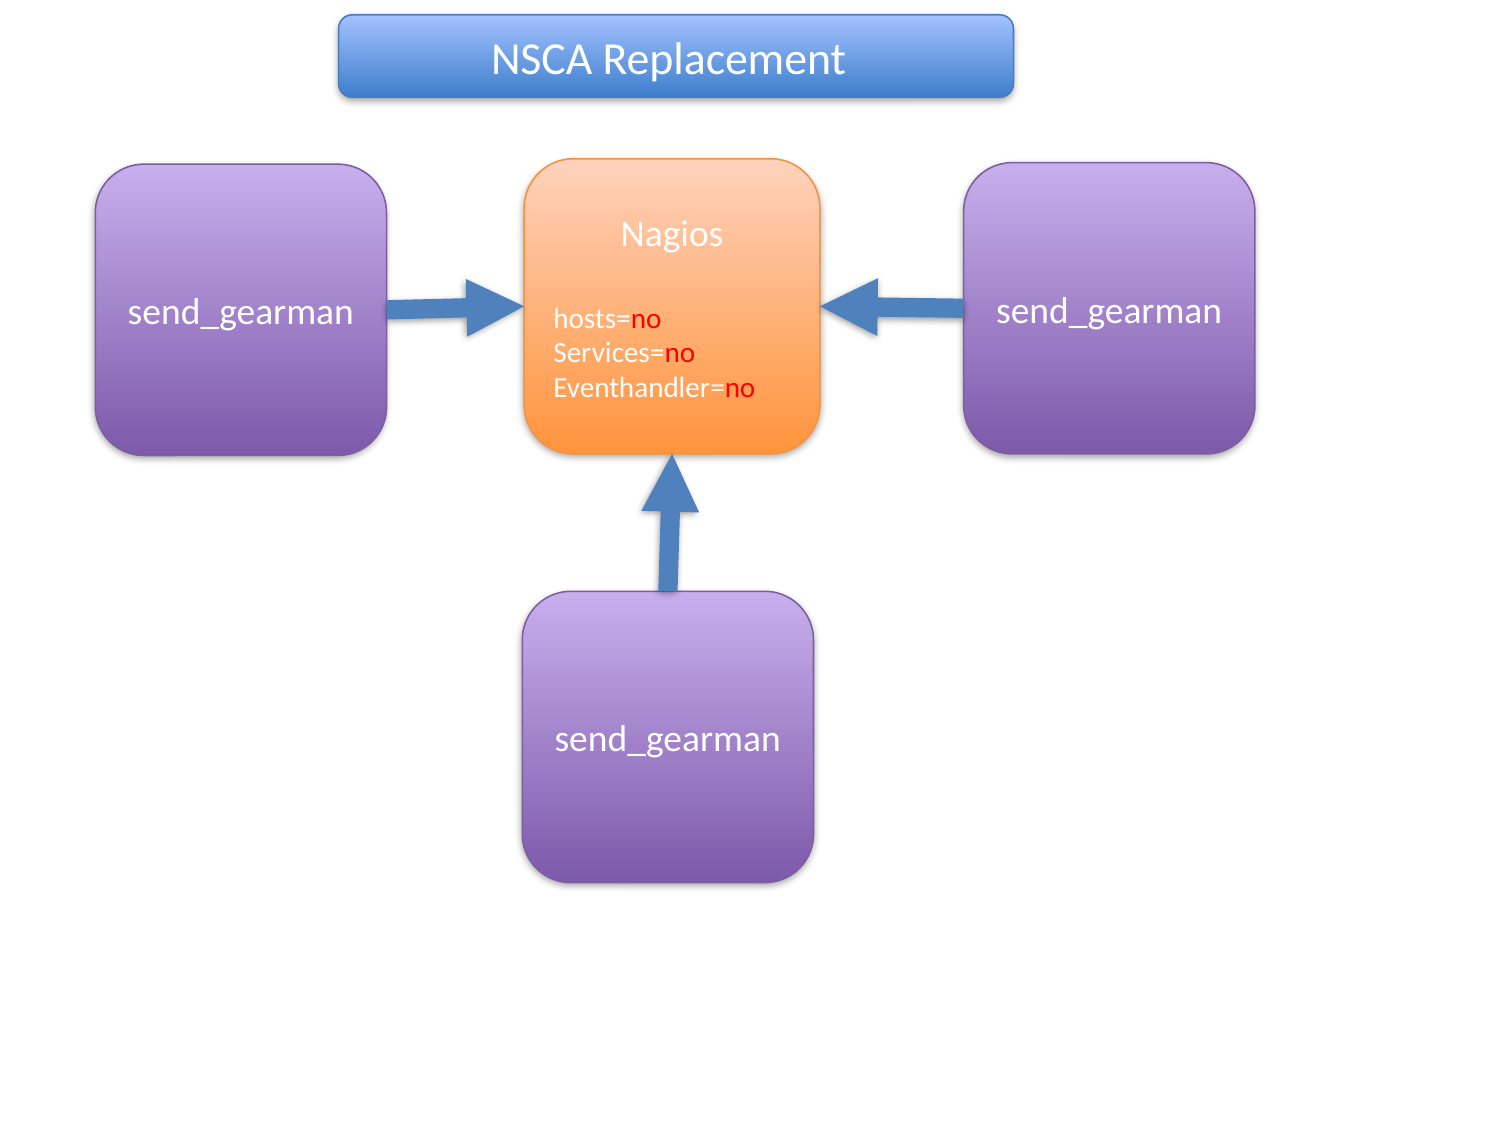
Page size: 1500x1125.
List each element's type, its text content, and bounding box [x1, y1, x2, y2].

text_box NSCA Replacement [337, 13, 1015, 99]
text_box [386, 306, 525, 311]
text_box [667, 453, 673, 592]
text_box send_gearman [94, 163, 388, 457]
text_box send_gearman [962, 161, 1256, 455]
text_box send_gearman [521, 590, 815, 884]
text_box Nagios hosts=no Services=no Eventhandler=no [523, 157, 821, 455]
